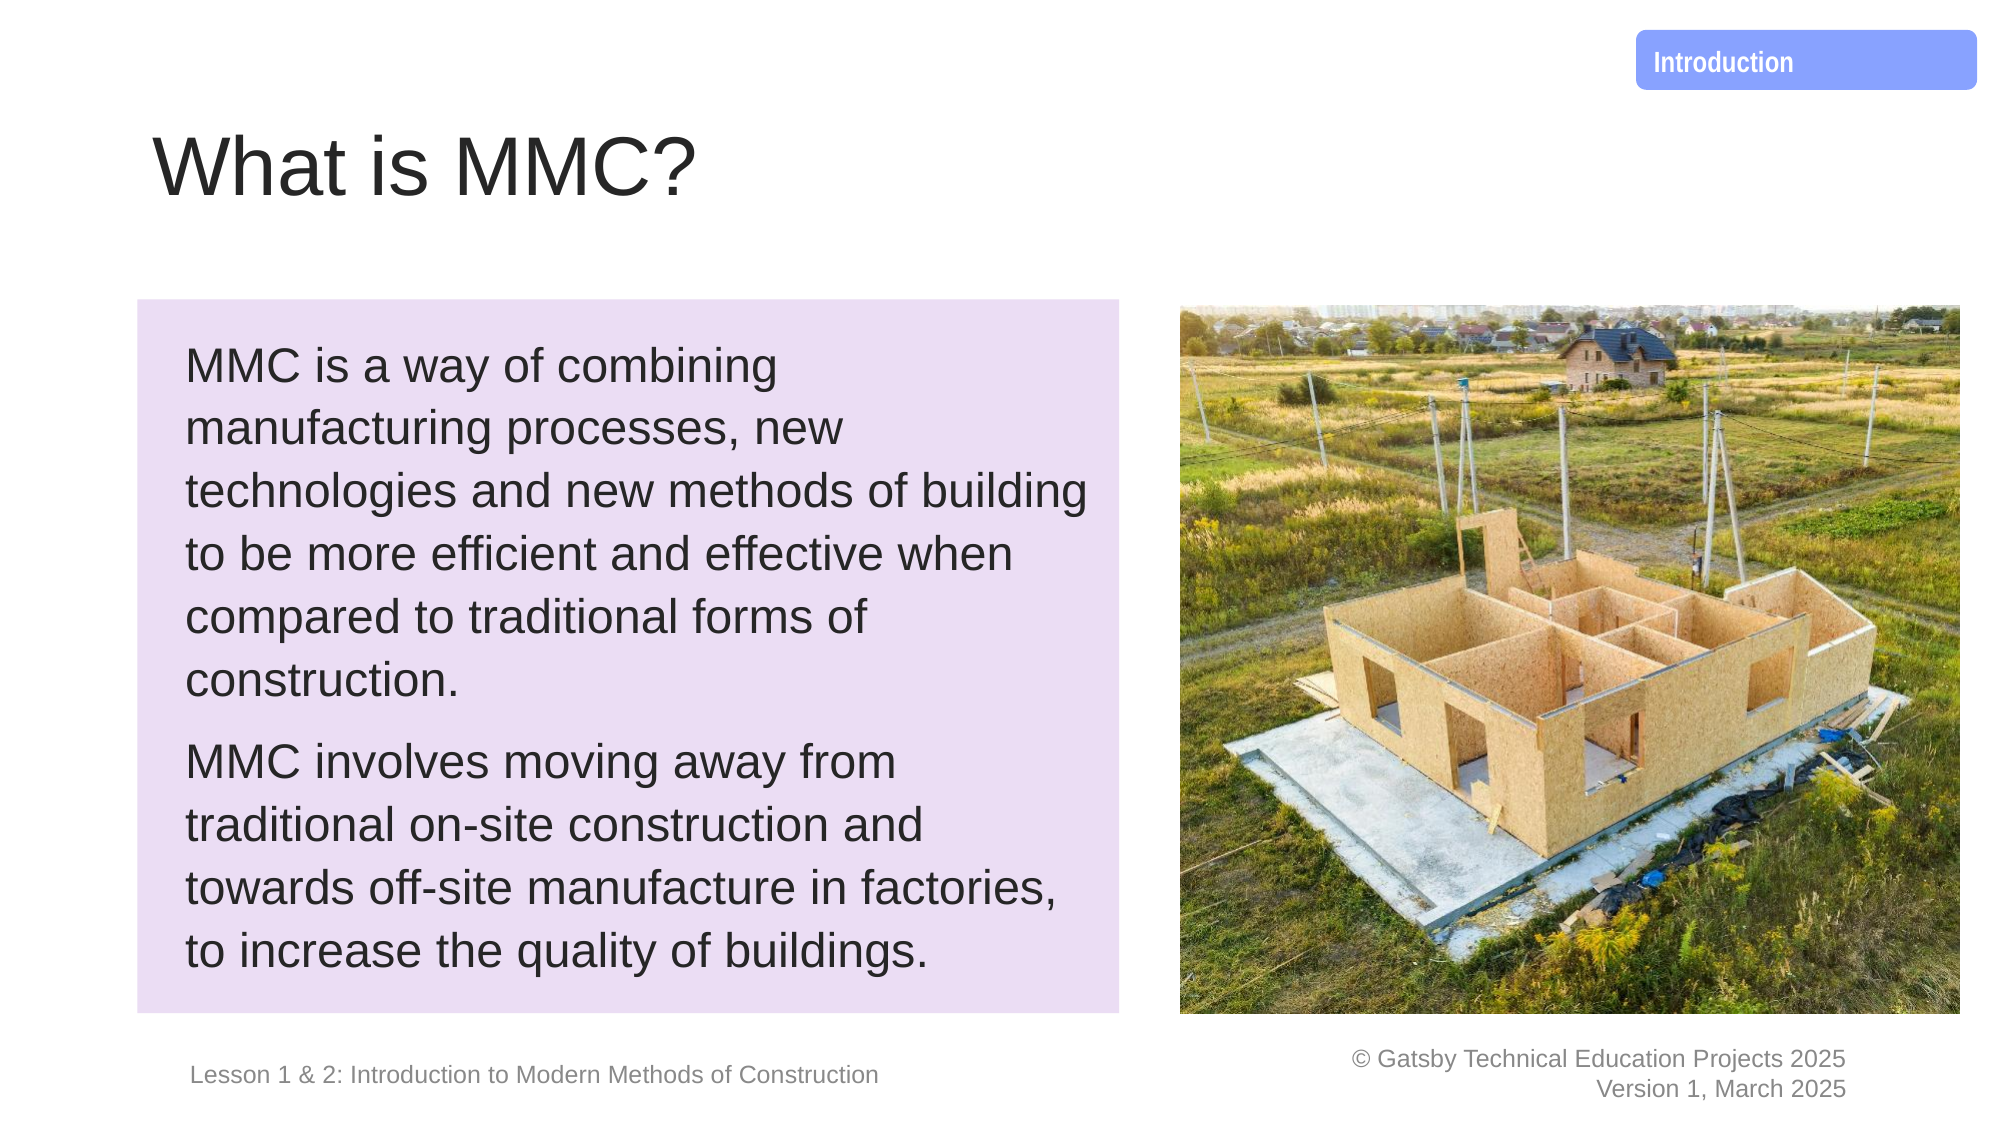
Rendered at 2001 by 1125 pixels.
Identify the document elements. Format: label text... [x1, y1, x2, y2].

list Lesson 1 & 2: Introduction to Modern Methods of Construction [137, 1042, 968, 1103]
title What is MMC? [137, 59, 1863, 278]
text_box Introduction [1636, 29, 1978, 90]
picture [1180, 305, 1961, 1014]
list MMC is a way of combining manufacturing processes, new technologies and new methods of building to be more efficient and effective when compared to traditional forms of construction. MMC involves moving away from traditional on-site construction and towards off-site manufacture in factories, to increase the quality of buildings. [137, 299, 1120, 1014]
